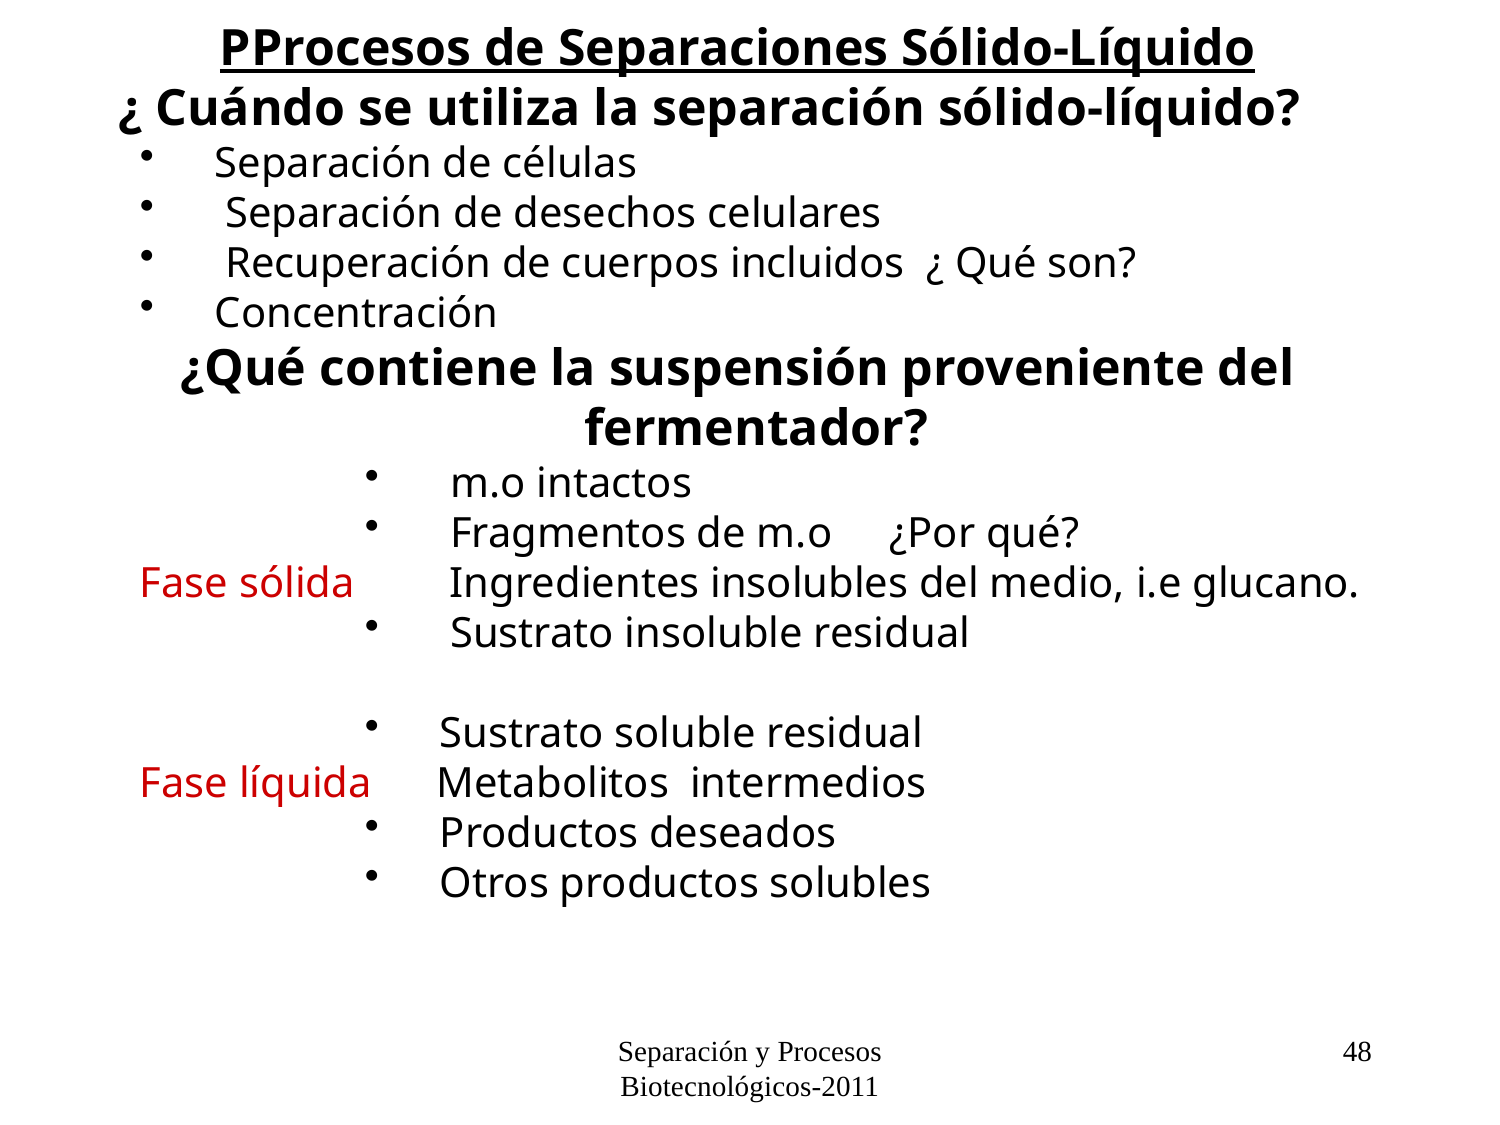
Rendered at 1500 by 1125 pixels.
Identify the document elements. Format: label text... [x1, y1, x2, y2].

footer Separación y Procesos Biotecnológicos-2011 [512, 1024, 988, 1101]
slide_number 48 [1074, 1024, 1388, 1101]
text_box PProcesos de Separaciones Sólido-Líquido ¿ Cuándo se utiliza la separación sólido-líquido? Separación de células Separación de desechos celulares Recuperación de cuerpos incluidos ¿ Qué son? Concentración ¿Qué contiene la suspensión proveniente del fermentador? m.o intactos Fragmentos de m.o ¿Por qué? Fase sólida Ingredientes insolubles del medio, i.e glucano. Sustrato insoluble residual Sustrato soluble residual Fase líquida Metabolitos intermedios Productos deseados Otros productos solubles [50, 8, 1425, 956]
